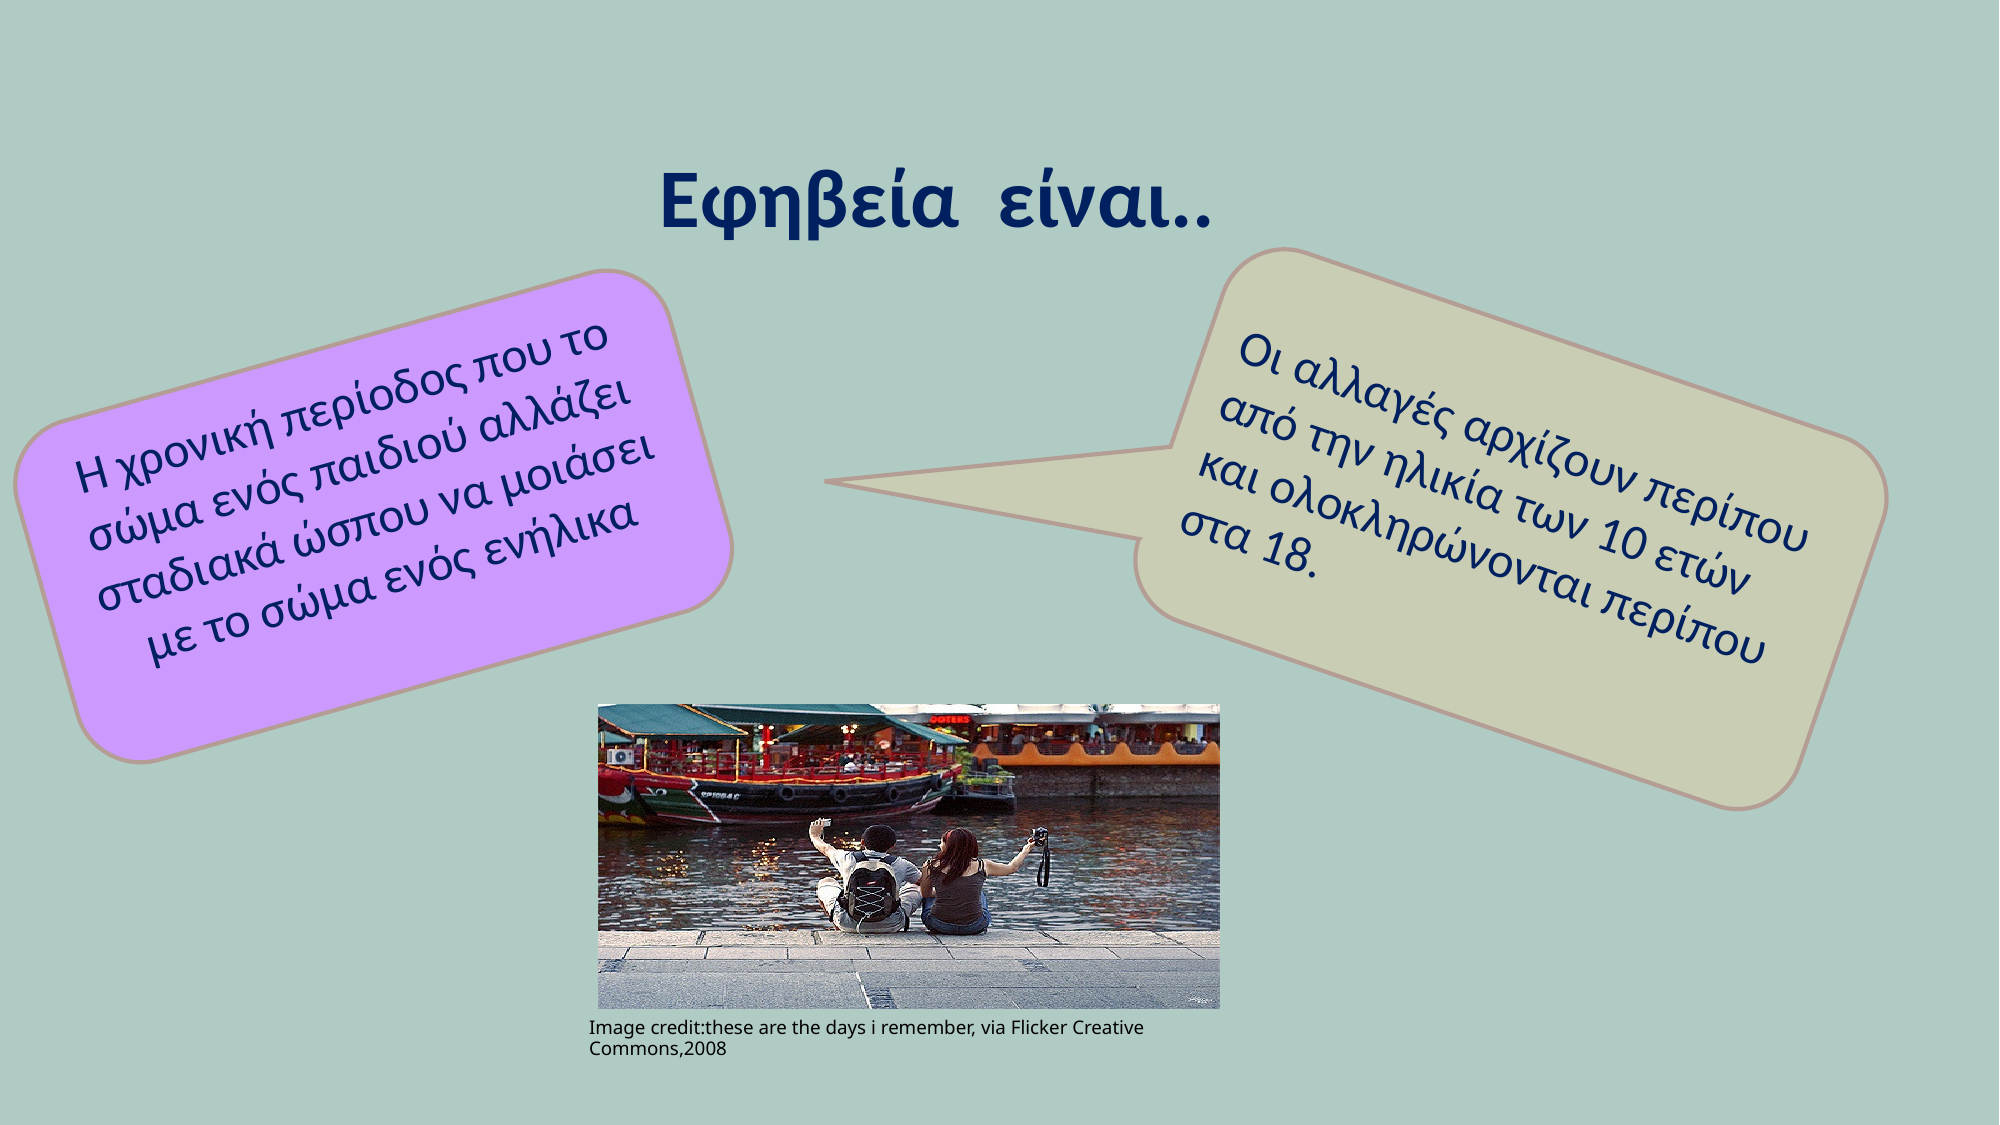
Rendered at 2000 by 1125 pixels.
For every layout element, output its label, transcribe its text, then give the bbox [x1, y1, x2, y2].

text_box Οι αλλαγές αρχίζουν περίπου από την ηλικία των 10 ετών και ολοκληρώνονται περίπου στα 18. [824, 249, 1887, 810]
picture [597, 703, 1220, 1010]
text_box Η χρονική περίοδος που το σώμα ενός παιδιού αλλάζει σταδιακά ώσπου να μοιάσει με το σώμα ενός ενήλικα [15, 270, 732, 763]
text_box Εφηβεία είναι.. [527, 137, 1348, 252]
text_box Image credit:these are the days i remember, via Flicker Creative Commons,2008 [574, 1011, 1258, 1067]
